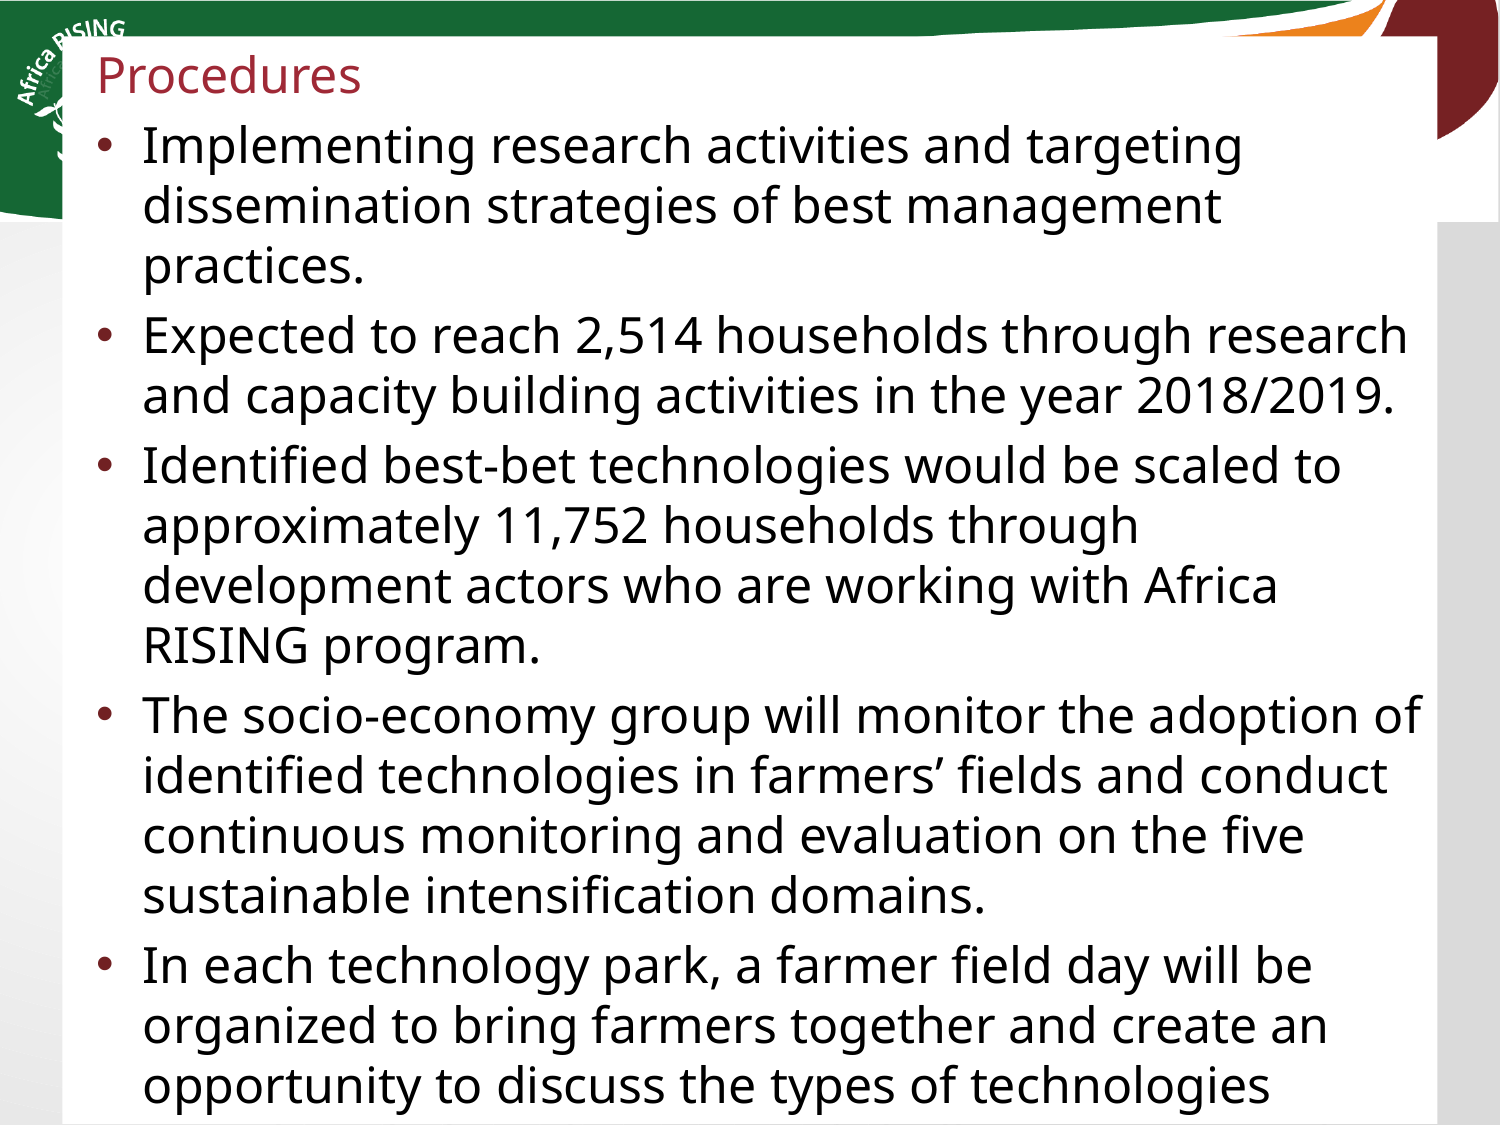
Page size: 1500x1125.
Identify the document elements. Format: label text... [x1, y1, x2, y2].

list Procedures Implementing research activities and targeting dissemination strategies of best management practices. Expected to reach 2,514 households through research and capacity building activities in the year 2018/2019. Identified best-bet technologies would be scaled to approximately 11,752 households through development actors who are working with Africa RISING program. The socio-economy group will monitor the adoption of identified technologies in farmers’ fields and conduct continuous monitoring and evaluation on the five sustainable intensification domains. In each technology park, a farmer field day will be organized to bring farmers together and create an opportunity to discuss the types of technologies introduced, the relevance and challenges among the farmer groups. [62, 36, 1438, 1124]
picture [0, 0, 1499, 222]
